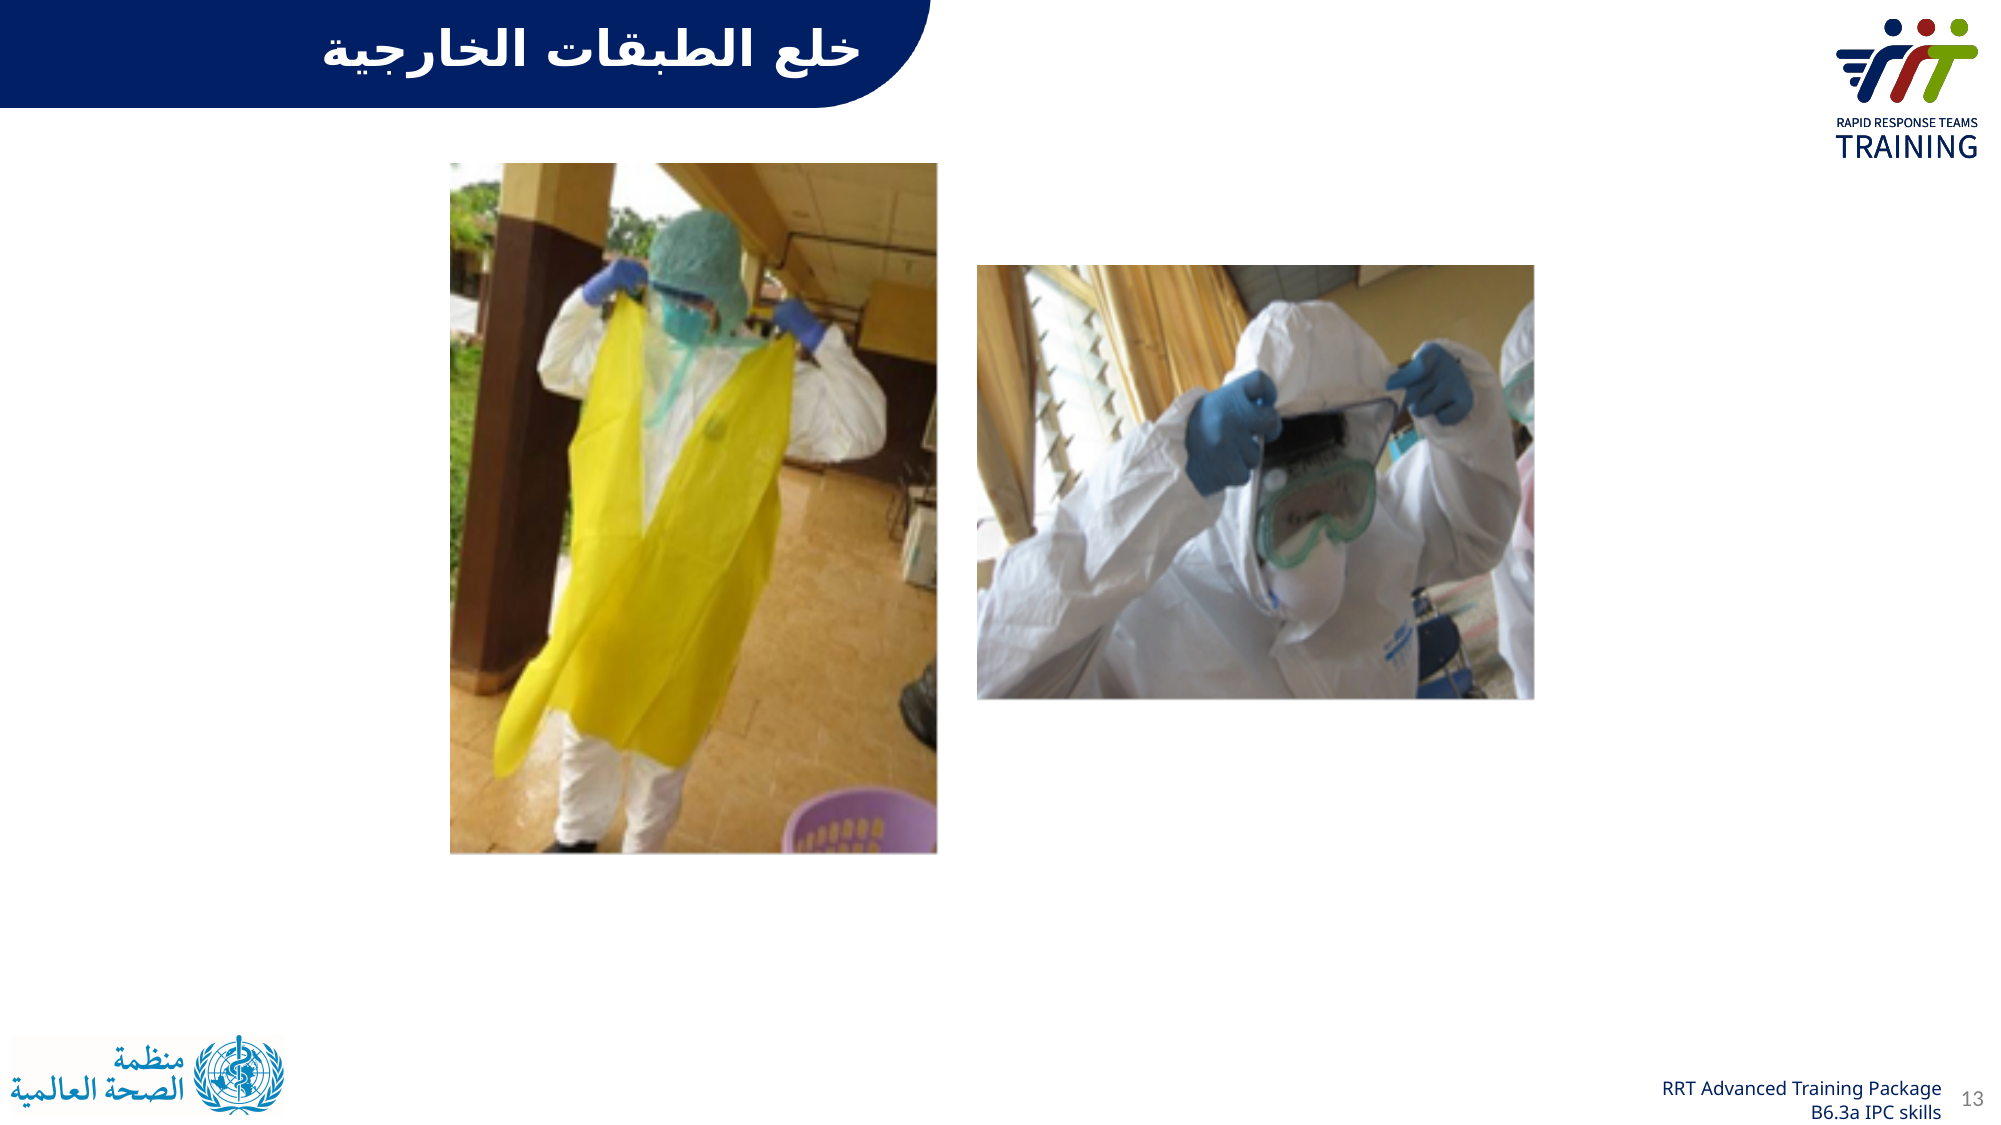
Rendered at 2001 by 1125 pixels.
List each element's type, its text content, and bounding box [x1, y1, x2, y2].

text_box خلع الطبقات الخارجية [22, 15, 872, 85]
picture [977, 265, 1537, 703]
picture [11, 1035, 284, 1115]
picture [450, 163, 941, 862]
picture [241, 1050, 247, 1059]
picture [0, 0, 931, 108]
picture [1835, 19, 1978, 167]
